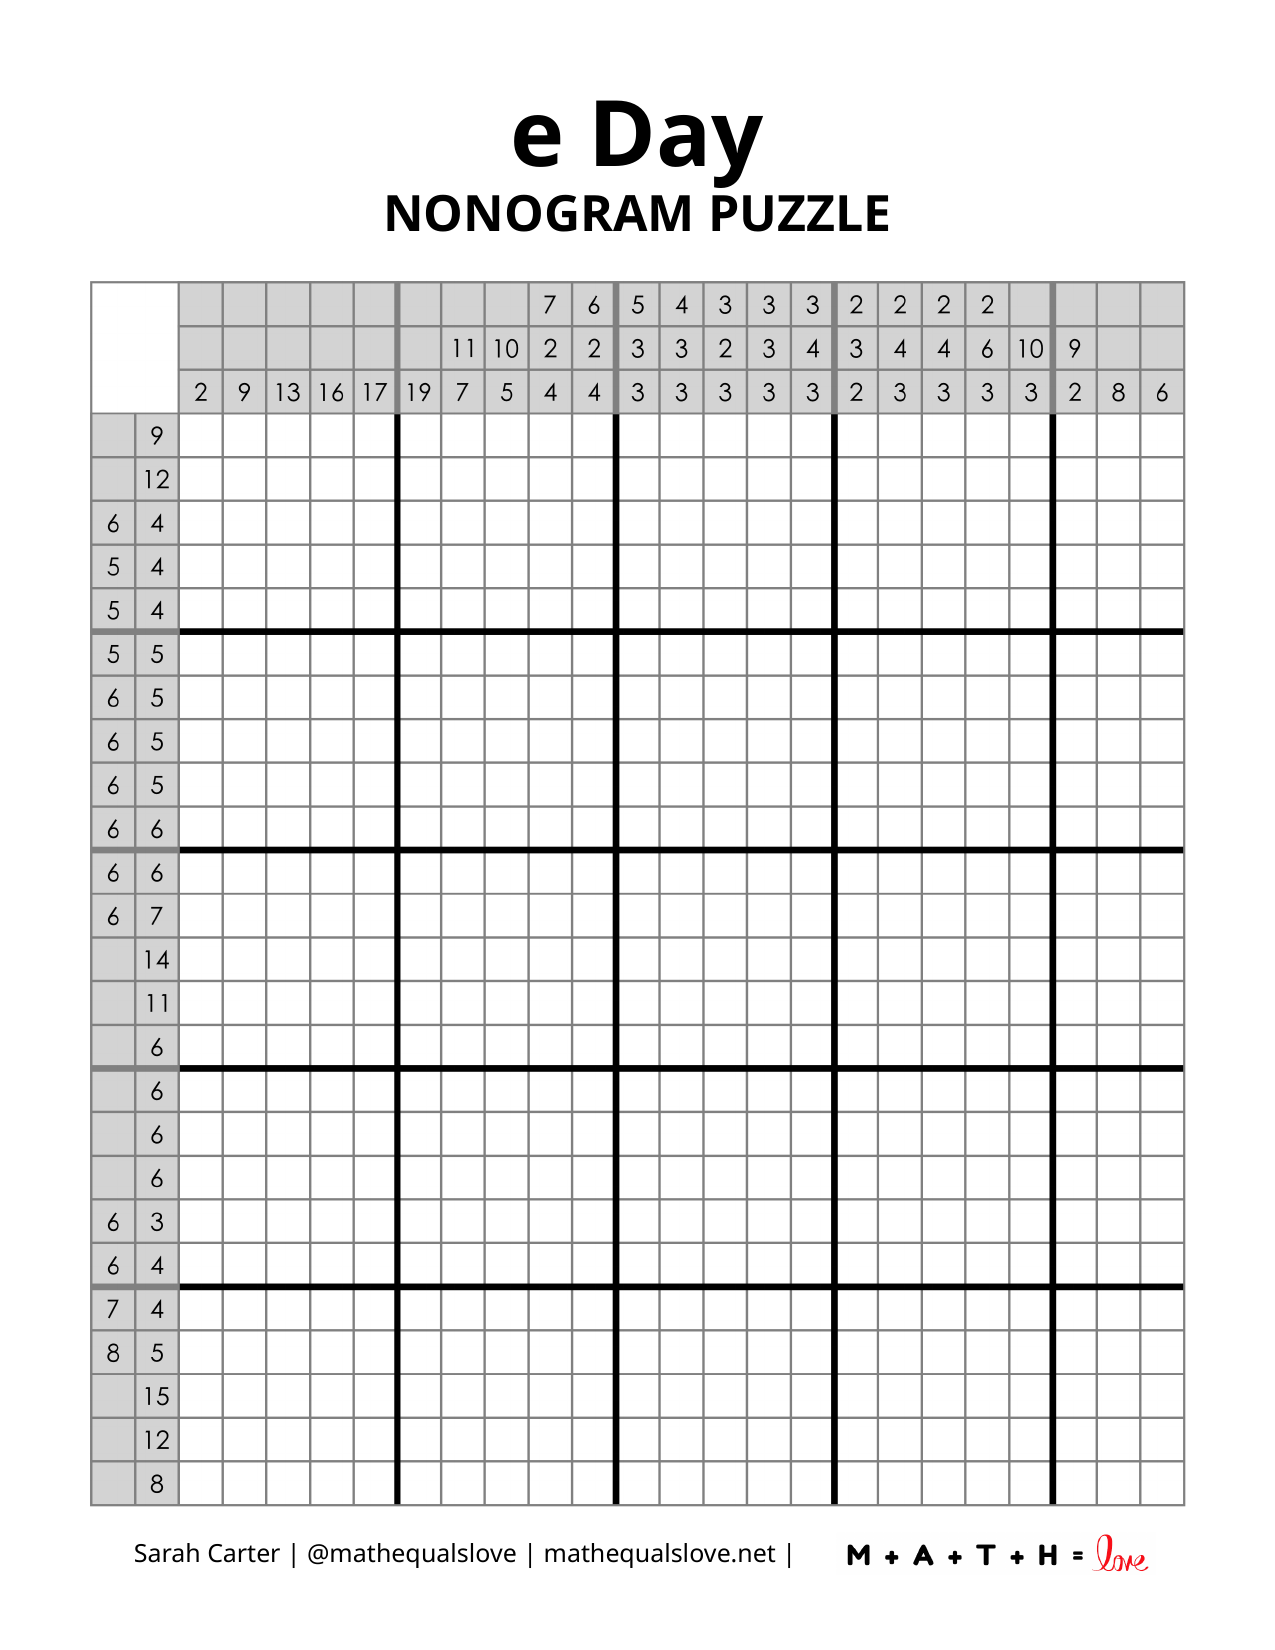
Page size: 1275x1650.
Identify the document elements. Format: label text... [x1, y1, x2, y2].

text_box Sarah Carter | @mathequalslove | mathequalslove.net | [119, 1529, 1199, 1575]
text_box NONOGRAM PUZZLE [318, 173, 957, 249]
picture [835, 1532, 1157, 1576]
text_box e Day [97, 74, 1177, 185]
picture [88, 279, 1186, 1508]
